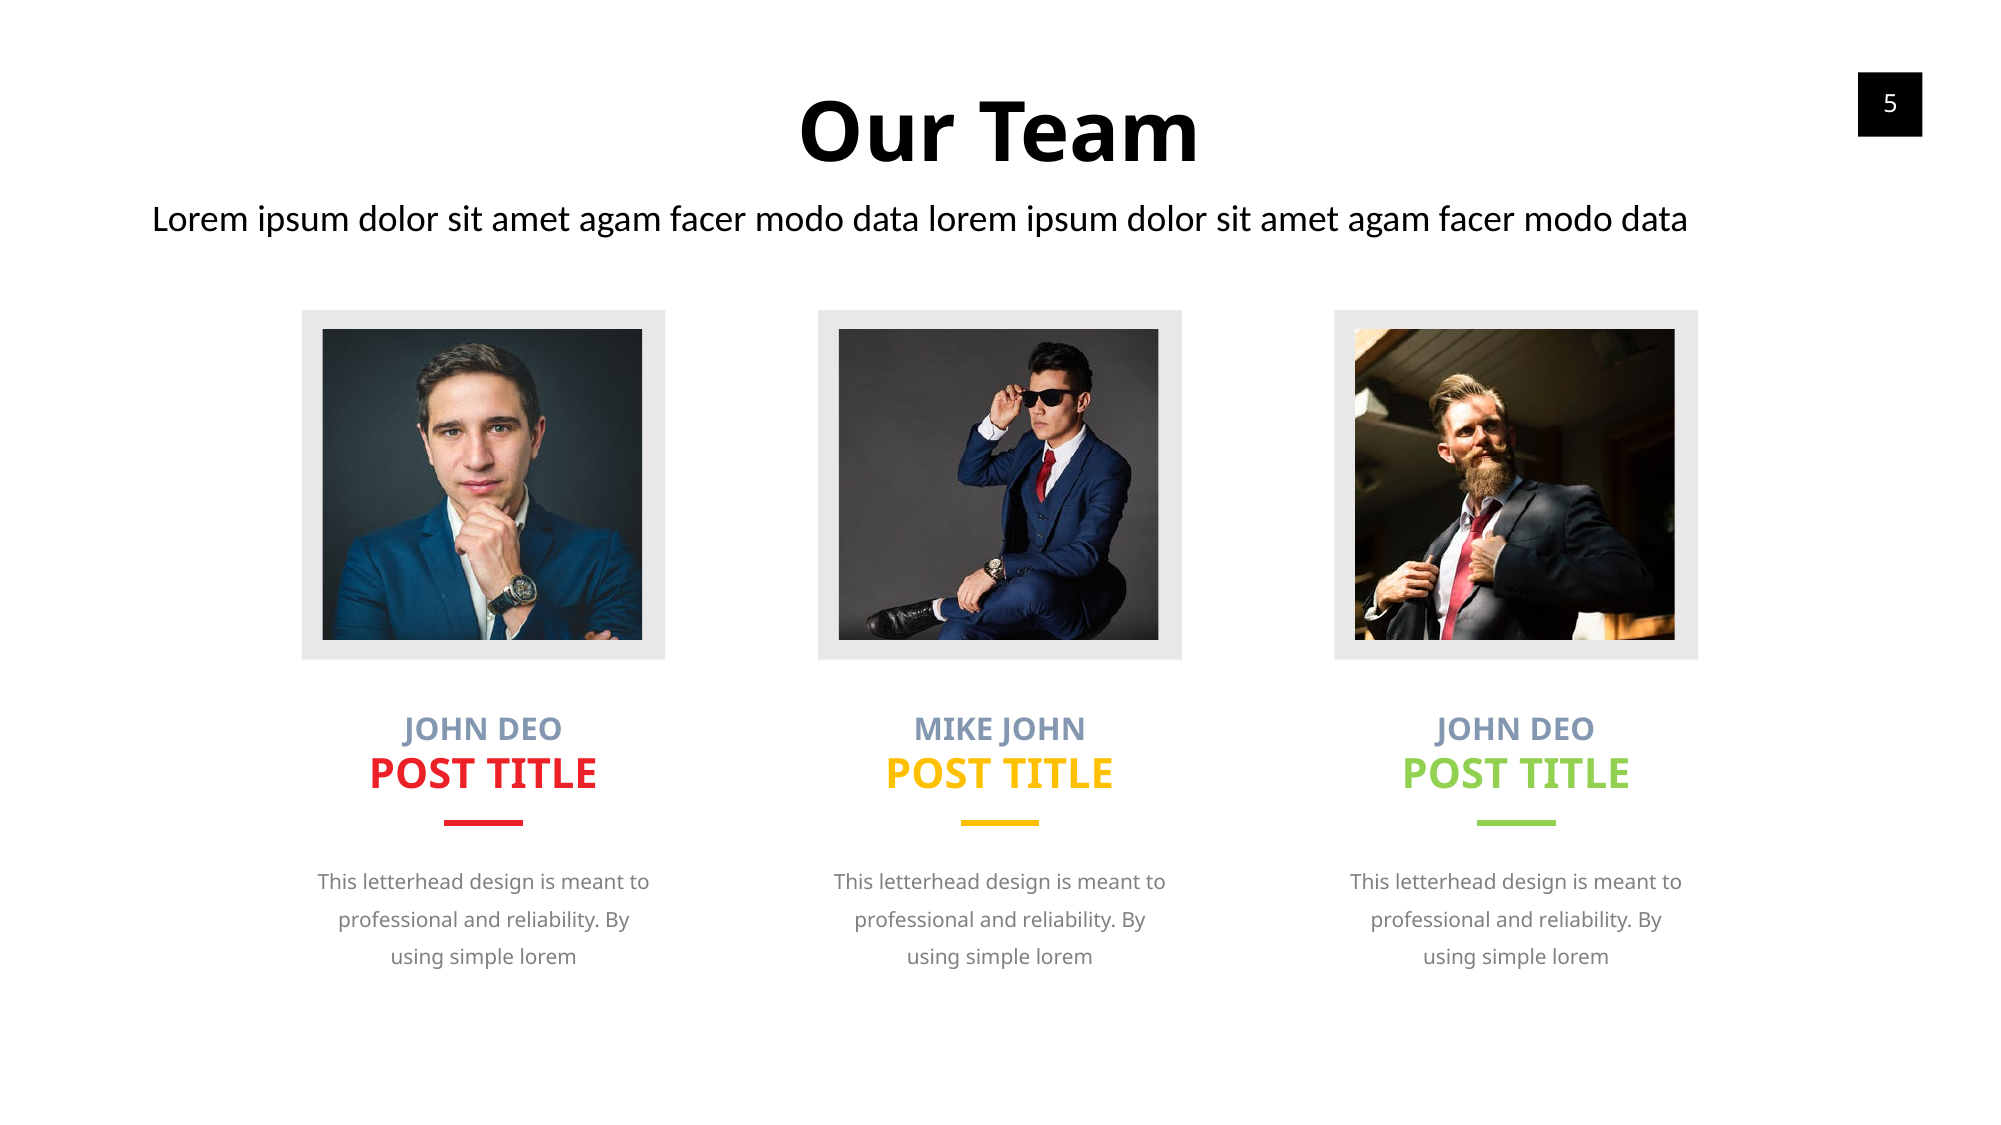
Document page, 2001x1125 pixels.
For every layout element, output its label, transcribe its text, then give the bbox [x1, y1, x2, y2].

title Our Team [137, 33, 1863, 237]
picture [1354, 329, 1675, 640]
slide_number 5 [1863, 78, 1927, 130]
text_box This letterhead design is meant to professional and reliability. By using simple lorem [1334, 848, 1699, 977]
picture [838, 329, 1159, 640]
text_box JOHN DEO POST TITLE [1335, 702, 1697, 805]
text_box [817, 309, 1183, 661]
text_box This letterhead design is meant to professional and reliability. By using simple lorem [818, 848, 1182, 977]
text_box JOHN DEO POST TITLE [301, 702, 666, 805]
text_box [301, 309, 667, 661]
text_box This letterhead design is meant to professional and reliability. By using simple lorem [301, 848, 666, 977]
text_box [1333, 309, 1699, 661]
text_box MIKE JOHN POST TITLE [818, 702, 1182, 805]
picture [322, 329, 643, 640]
